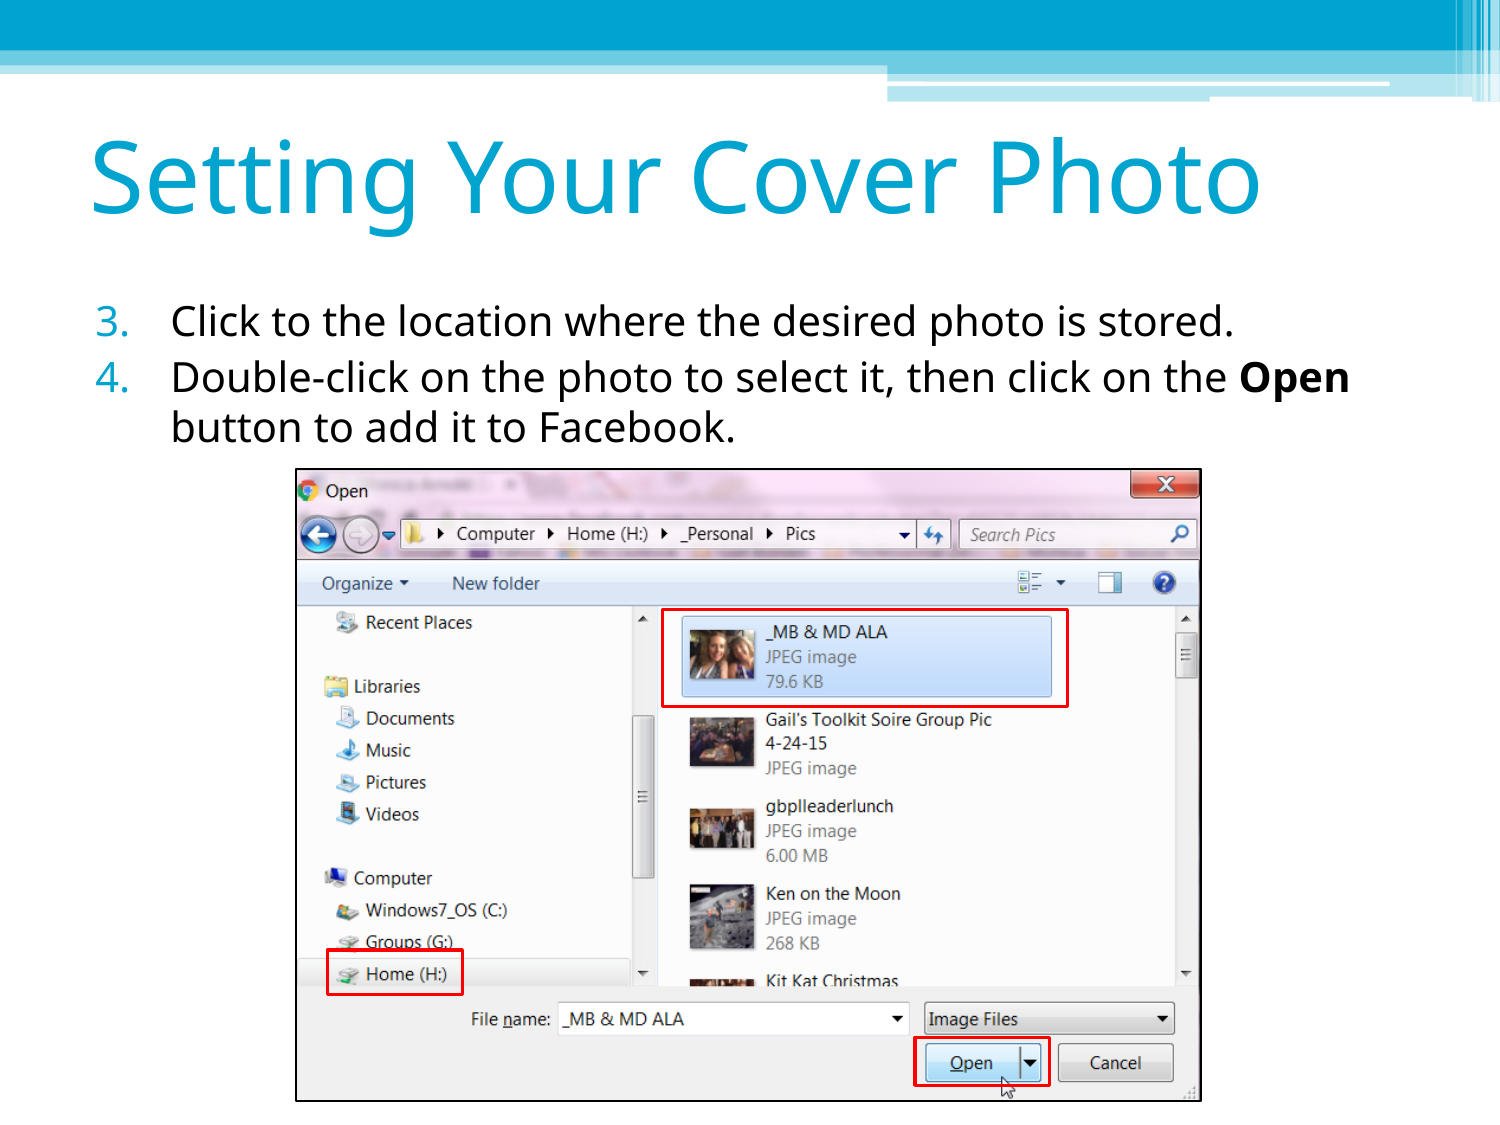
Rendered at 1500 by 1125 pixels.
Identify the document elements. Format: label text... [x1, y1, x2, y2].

list Click to the location where the desired photo is stored. Double-click on the photo to select it, then click on the Open button to add it to Facebook. [80, 286, 1400, 475]
title Setting Your Cover Photo [75, 85, 1425, 261]
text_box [296, 469, 1200, 1100]
